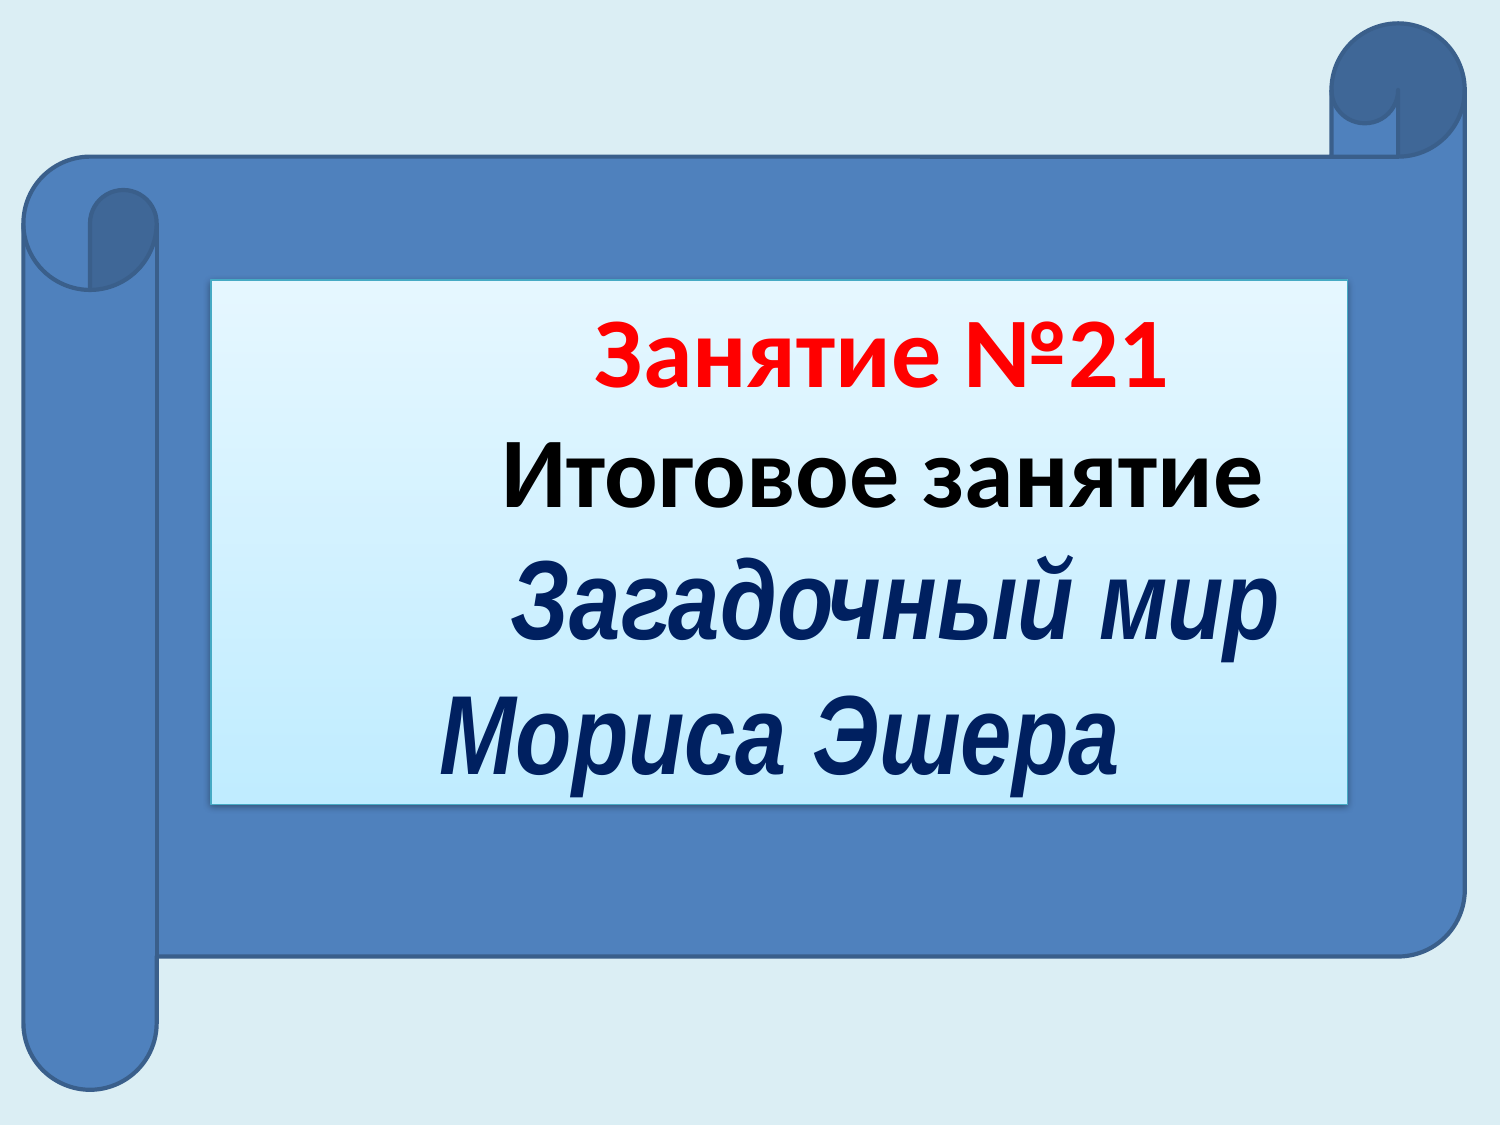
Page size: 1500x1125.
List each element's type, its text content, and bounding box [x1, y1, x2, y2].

text_box Занятие №21 Итоговое занятие Загадочный мир Мориса Эшера [210, 279, 1348, 805]
text_box [21, 21, 1467, 1092]
